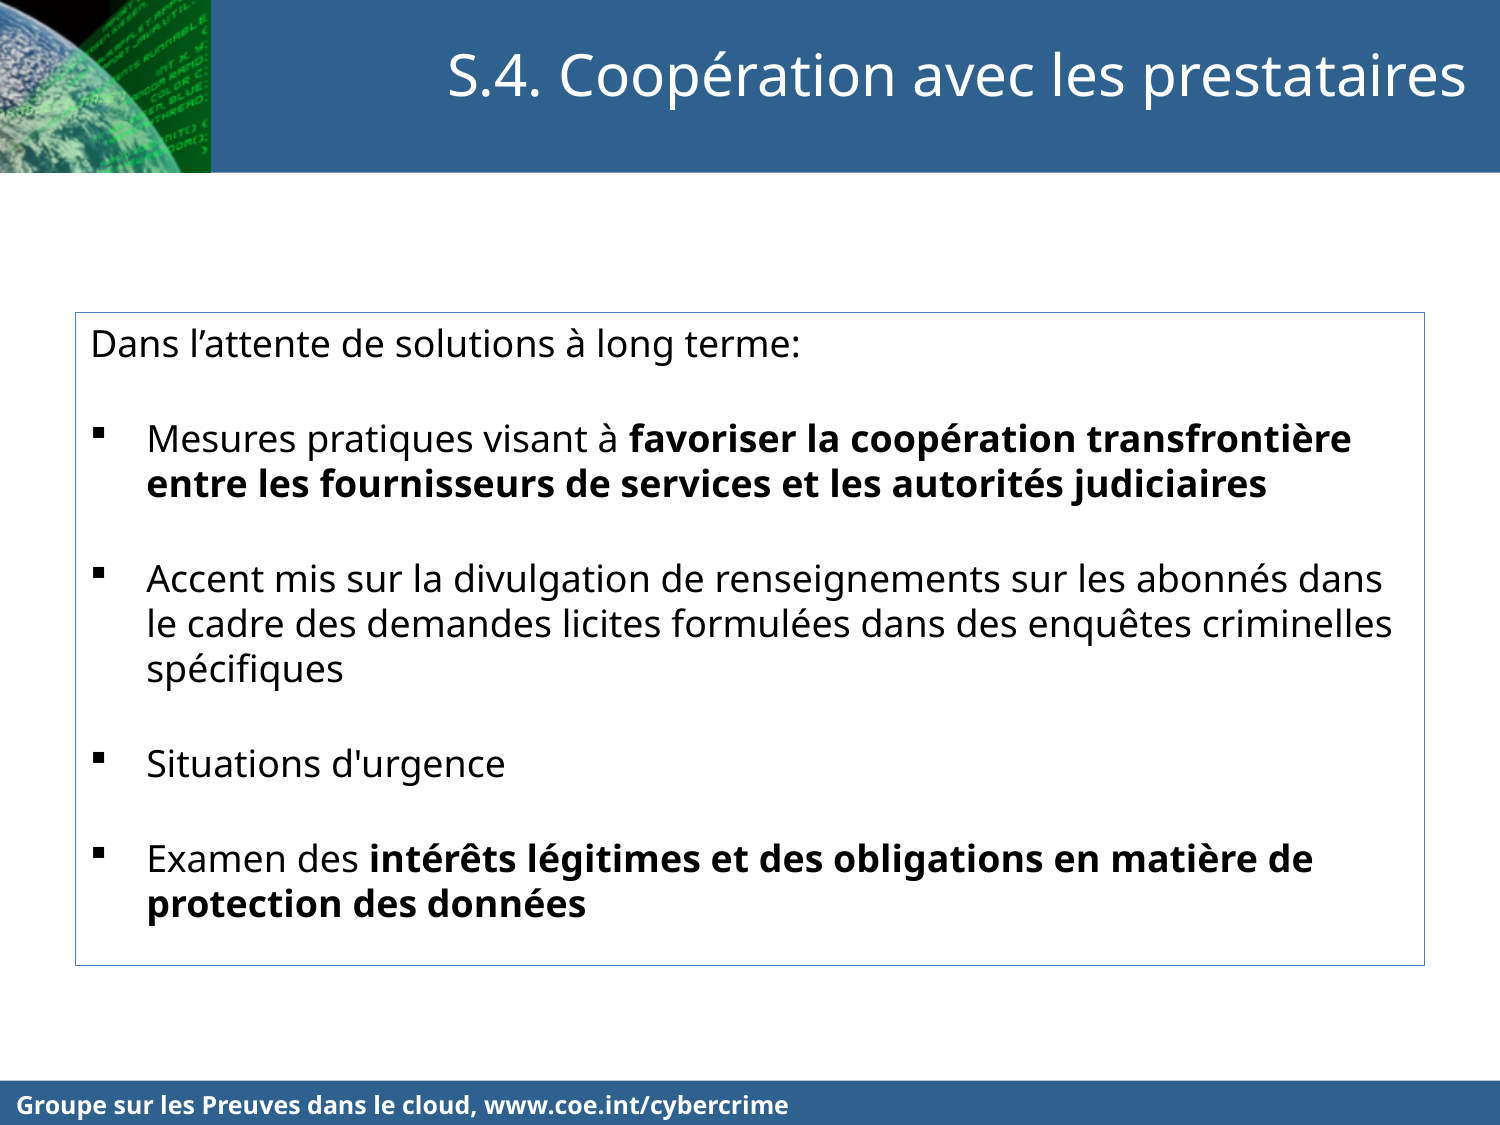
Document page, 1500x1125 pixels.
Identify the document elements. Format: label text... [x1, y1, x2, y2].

text_box Groupe sur les Preuves dans le cloud, www.coe.int/cybercrime -25 - - [1, 1082, 1500, 1125]
picture [0, 0, 212, 173]
text_box [0, 1079, 1500, 1125]
list Dans l’attente de solutions à long terme: Mesures pratiques visant à favoriser la coopération transfrontière entre les fournisseurs de services et les autorités judiciaires Accent mis sur la divulgation de renseignements sur les abonnés dans le cadre des demandes licites formulées dans des enquêtes criminelles spécifiques Situations d'urgence Examen des intérêts légitimes et des obligations en matière de protection des données [75, 312, 1425, 966]
text_box [214, 0, 1500, 175]
text_box S.4. Coopération avec les prestataires [230, 31, 1483, 116]
